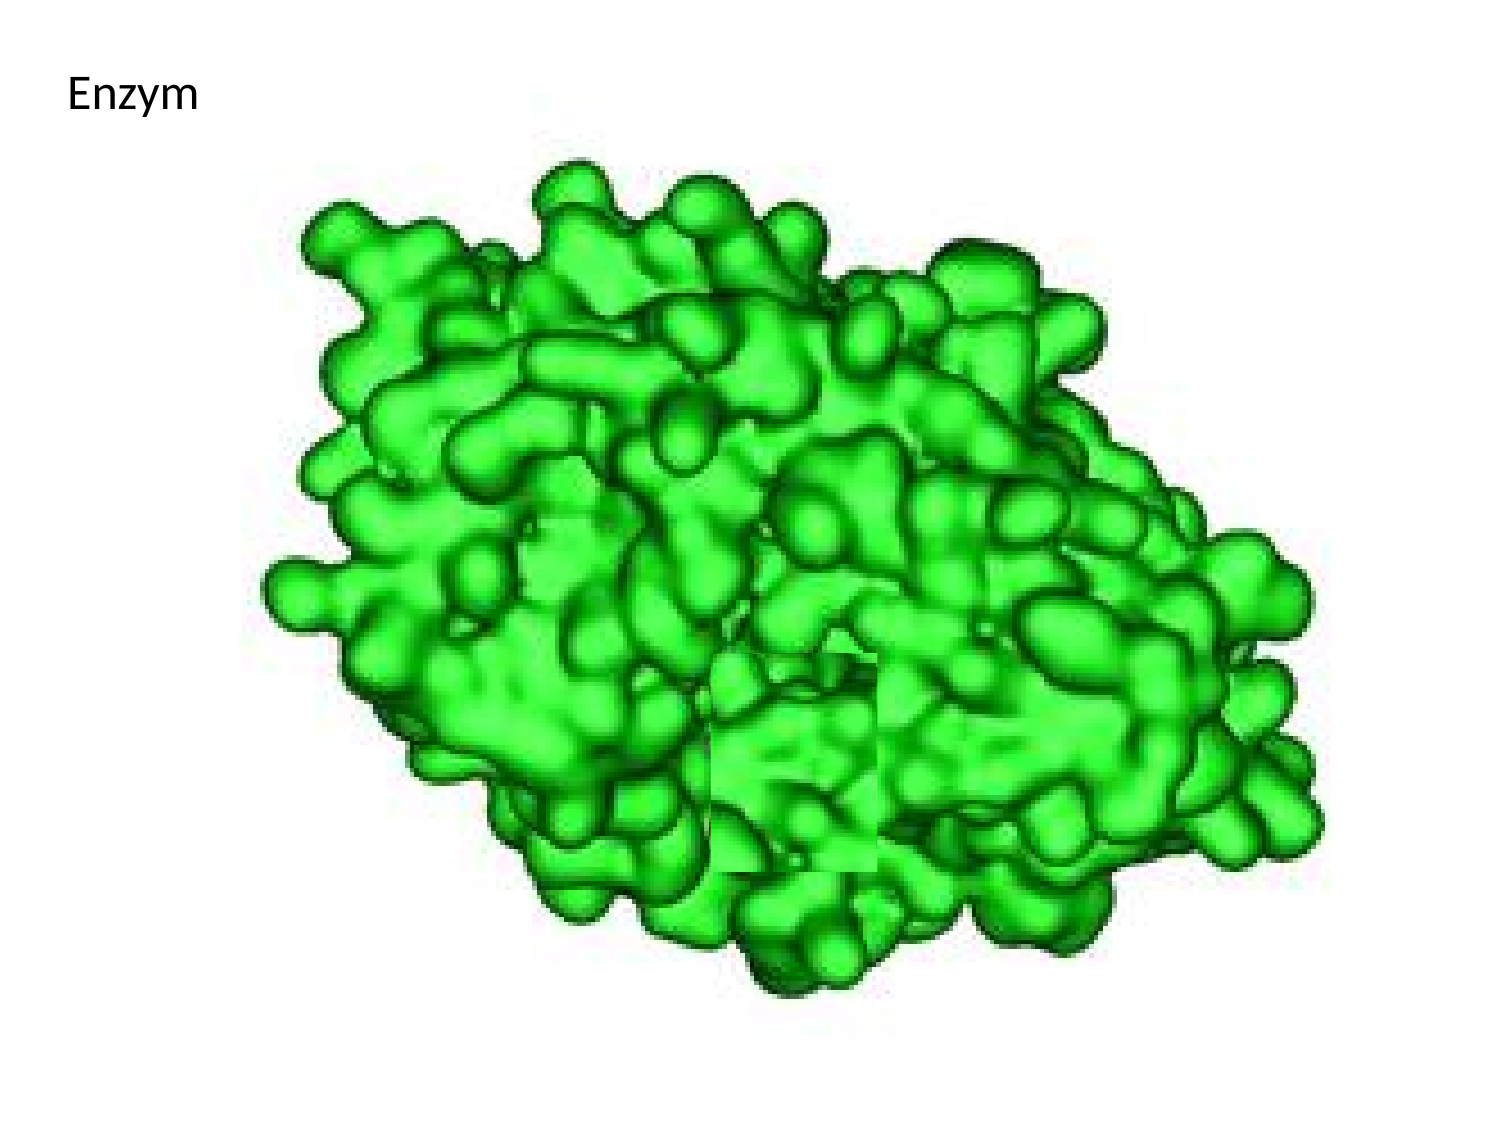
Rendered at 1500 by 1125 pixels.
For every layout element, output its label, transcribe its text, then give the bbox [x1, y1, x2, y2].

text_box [170, 94, 1389, 1058]
text_box Enzym [52, 52, 926, 127]
